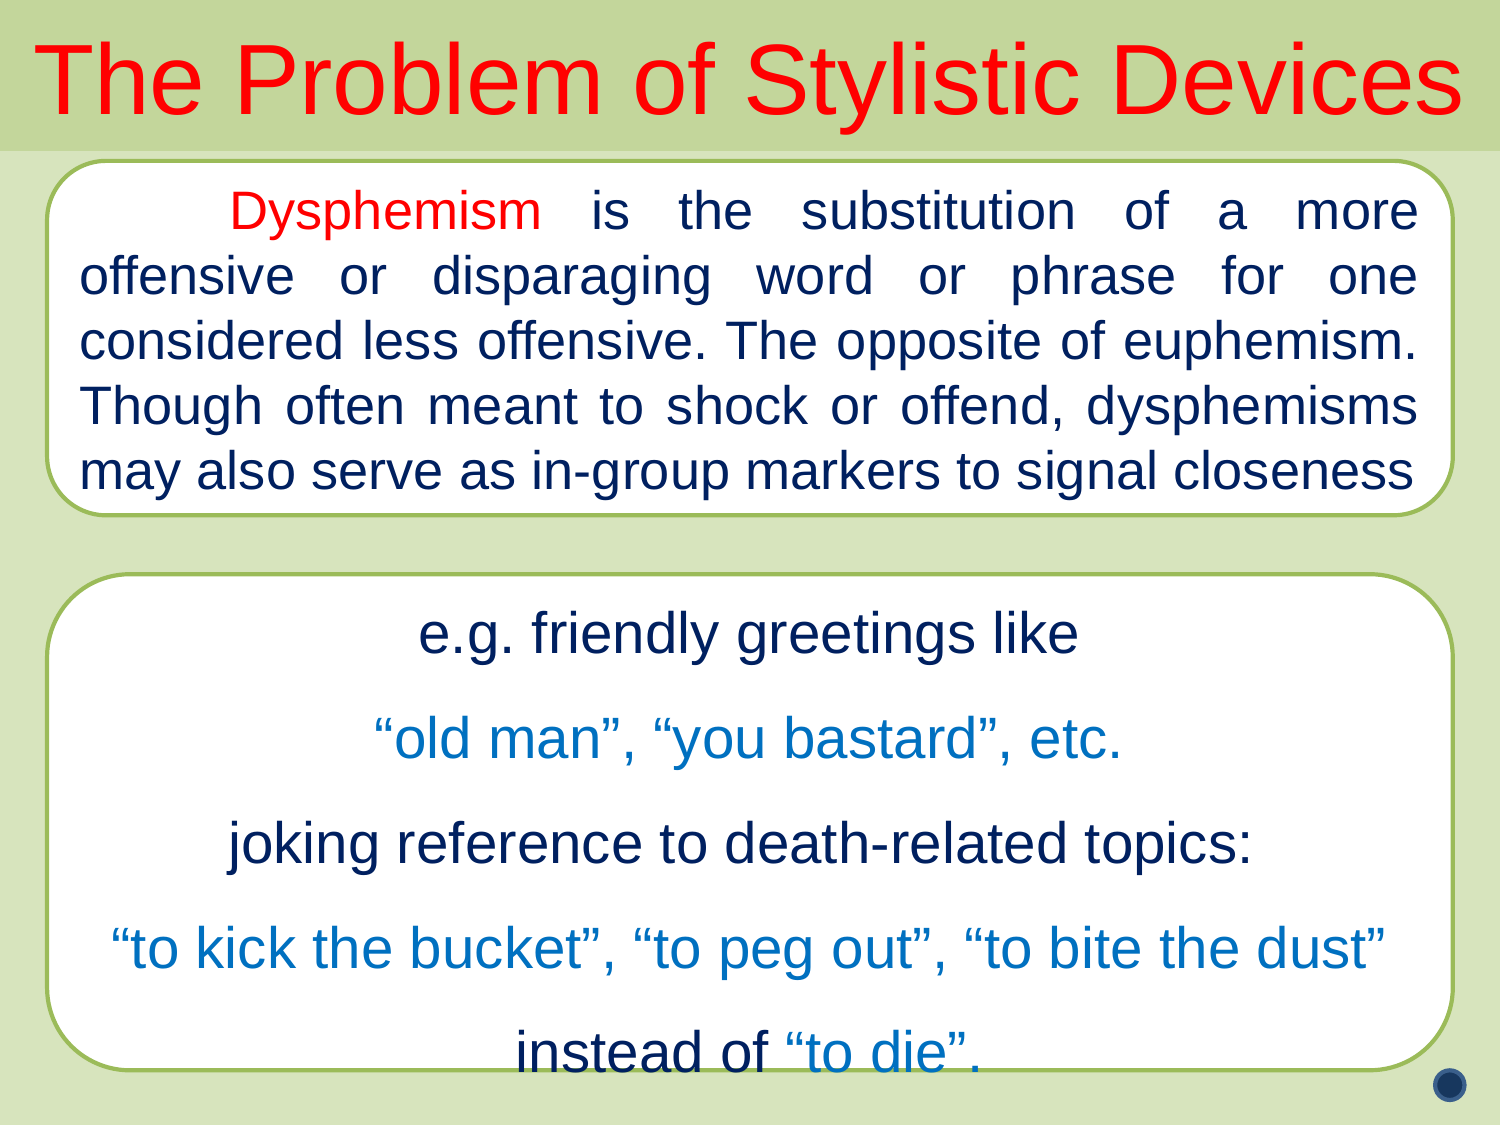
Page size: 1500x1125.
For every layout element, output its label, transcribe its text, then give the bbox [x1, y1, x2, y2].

text_box e.g. friendly greetings like “old man”, “you bastard”, etc. joking reference to death-related topics: “to kick the bucket”, “to peg out”, “to bite the dust” instead of “to die”. [44, 572, 1455, 1073]
text_box Dysphemism is the substitution of a more offensive or disparaging word or phrase for one considered less offensive. The opposite of euphemism. Though often meant to shock or offend, dysphemisms may also serve as in-group markers to signal closeness [44, 158, 1455, 518]
text_box The Problem of Stylistic Devices [0, 0, 1500, 151]
text_box [1433, 1068, 1467, 1103]
